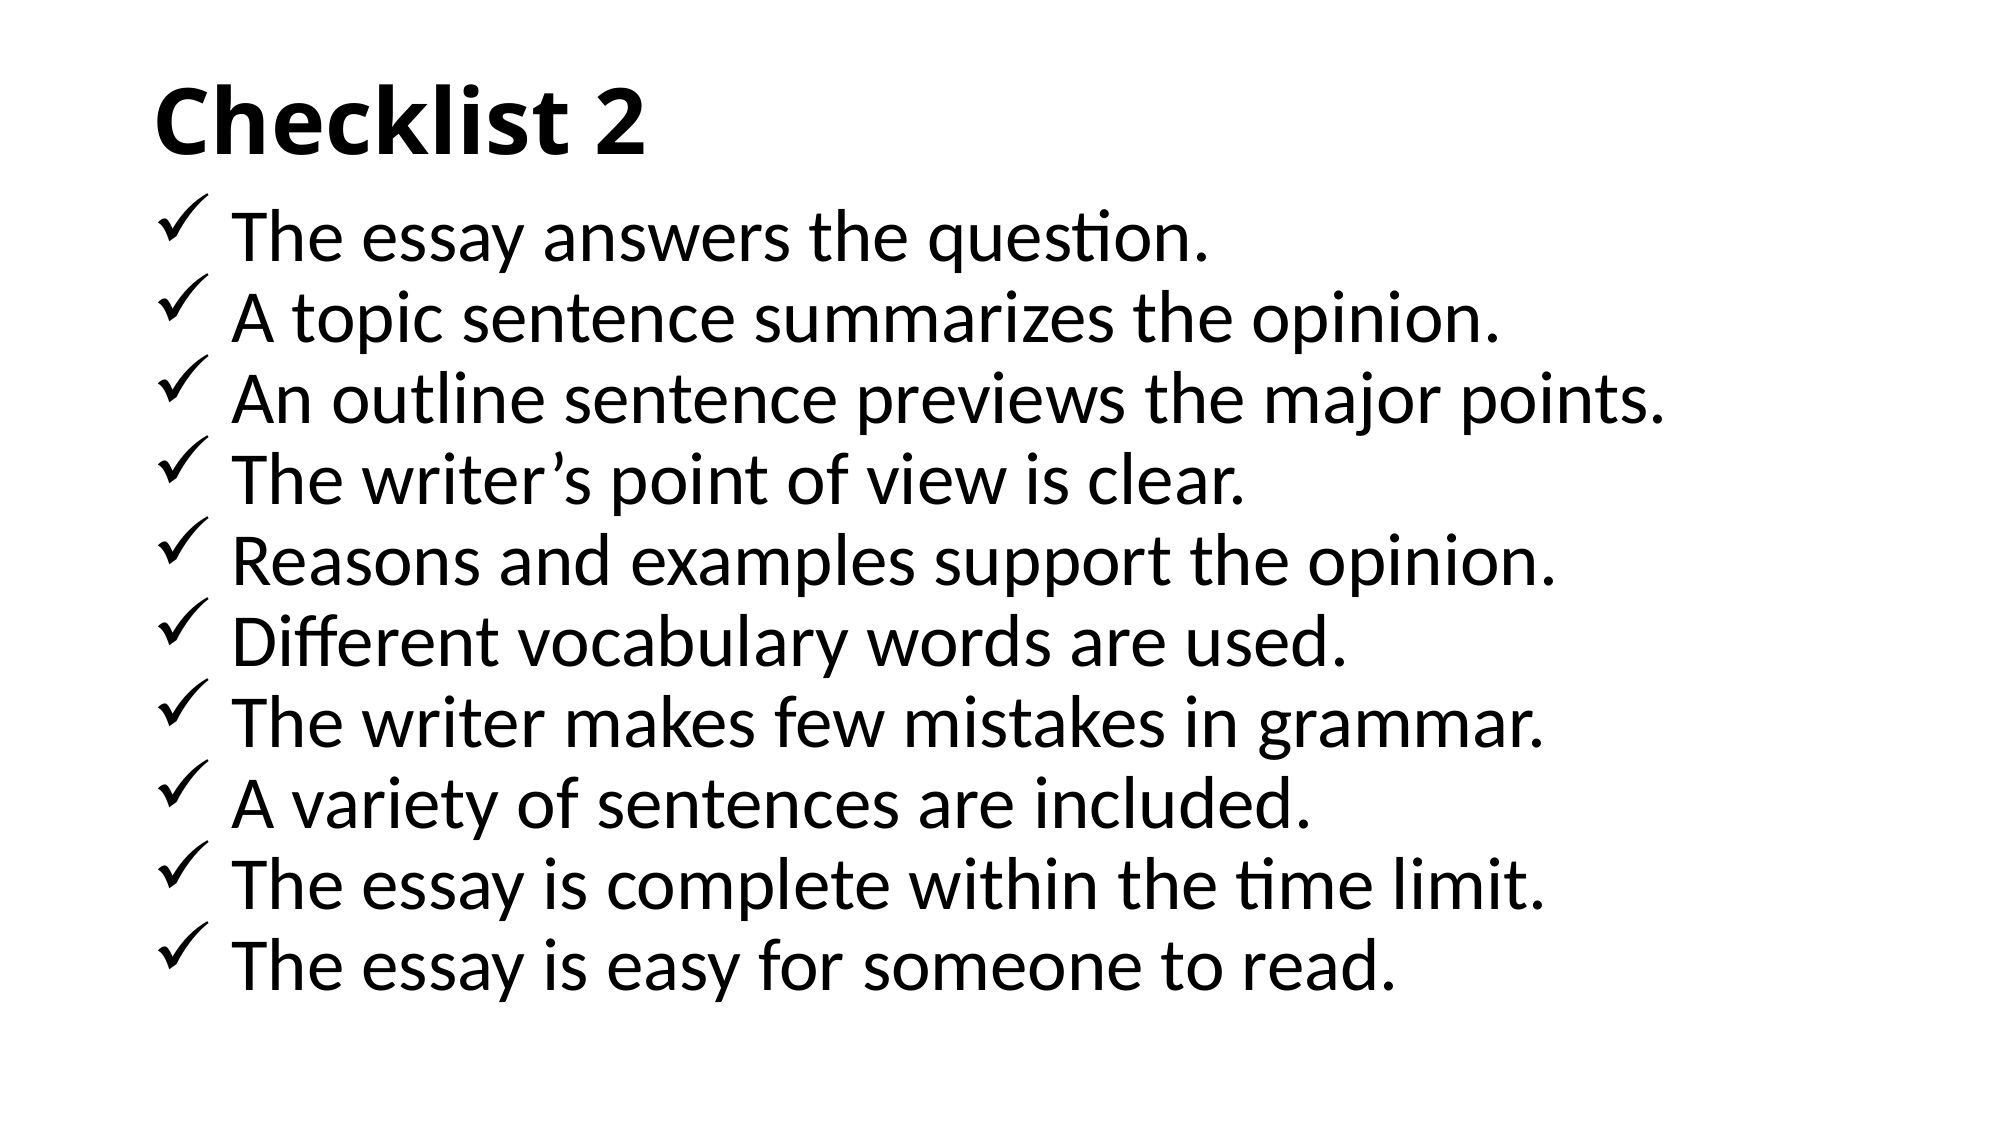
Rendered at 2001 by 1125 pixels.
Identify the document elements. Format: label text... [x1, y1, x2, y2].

title Checklist 2 [137, 59, 1863, 189]
list The essay answers the question. A topic sentence summarizes the opinion. An outline sentence previews the major points. The writer’s point of view is clear. Reasons and examples support the opinion. Different vocabulary words are used. The writer makes few mistakes in grammar. A variety of sentences are included. The essay is complete within the time limit. The essay is easy for someone to read. [137, 189, 1863, 1090]
